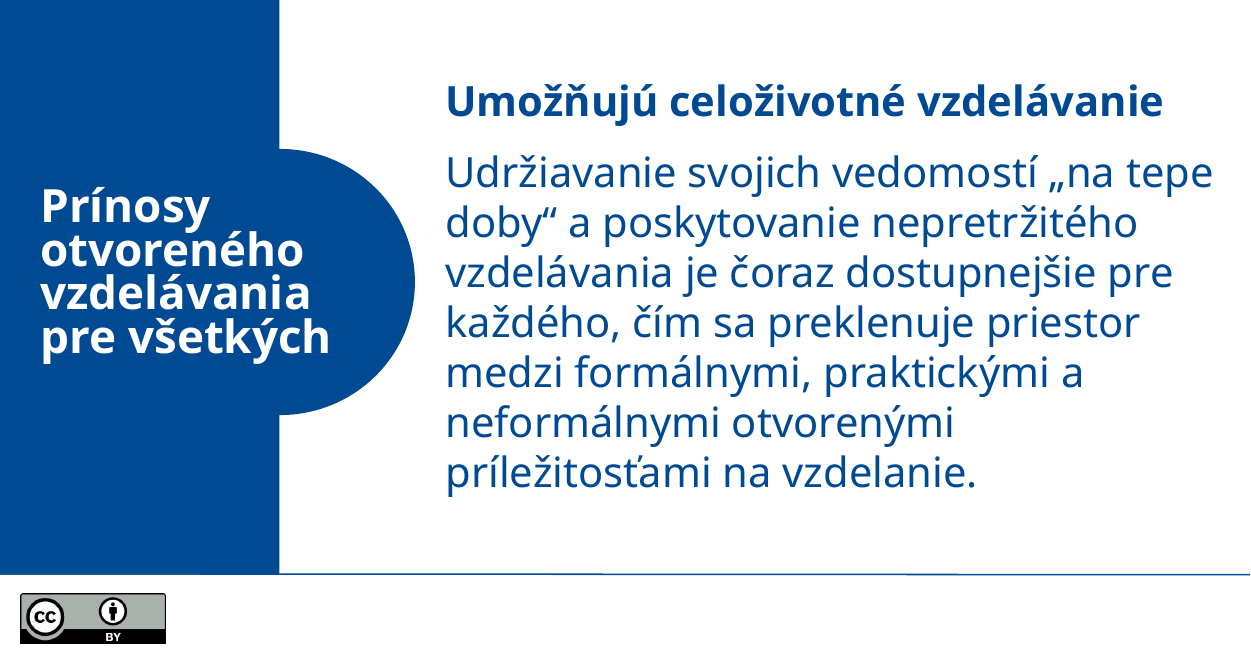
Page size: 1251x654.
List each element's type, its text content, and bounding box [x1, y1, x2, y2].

picture [20, 592, 166, 645]
text_box [0, 0, 280, 573]
text_box [187, 378, 374, 416]
text_box Prínosy otvoreného vzdelávania pre všetkých [25, 171, 409, 378]
text_box [0, 582, 1250, 654]
text_box Umožňujú celoživotné vzdelávanie Udržiavanie svojich vedomostí „na tepe doby“ a poskytovanie nepretržitého vzdelávania je čoraz dostupnejšie pre každého, čím sa preklenuje priestor medzi formálnymi, praktickými a neformálnymi otvorenými príležitosťami na vzdelanie. [430, 59, 1240, 511]
text_box [409, 242, 415, 322]
text_box [206, 148, 355, 171]
